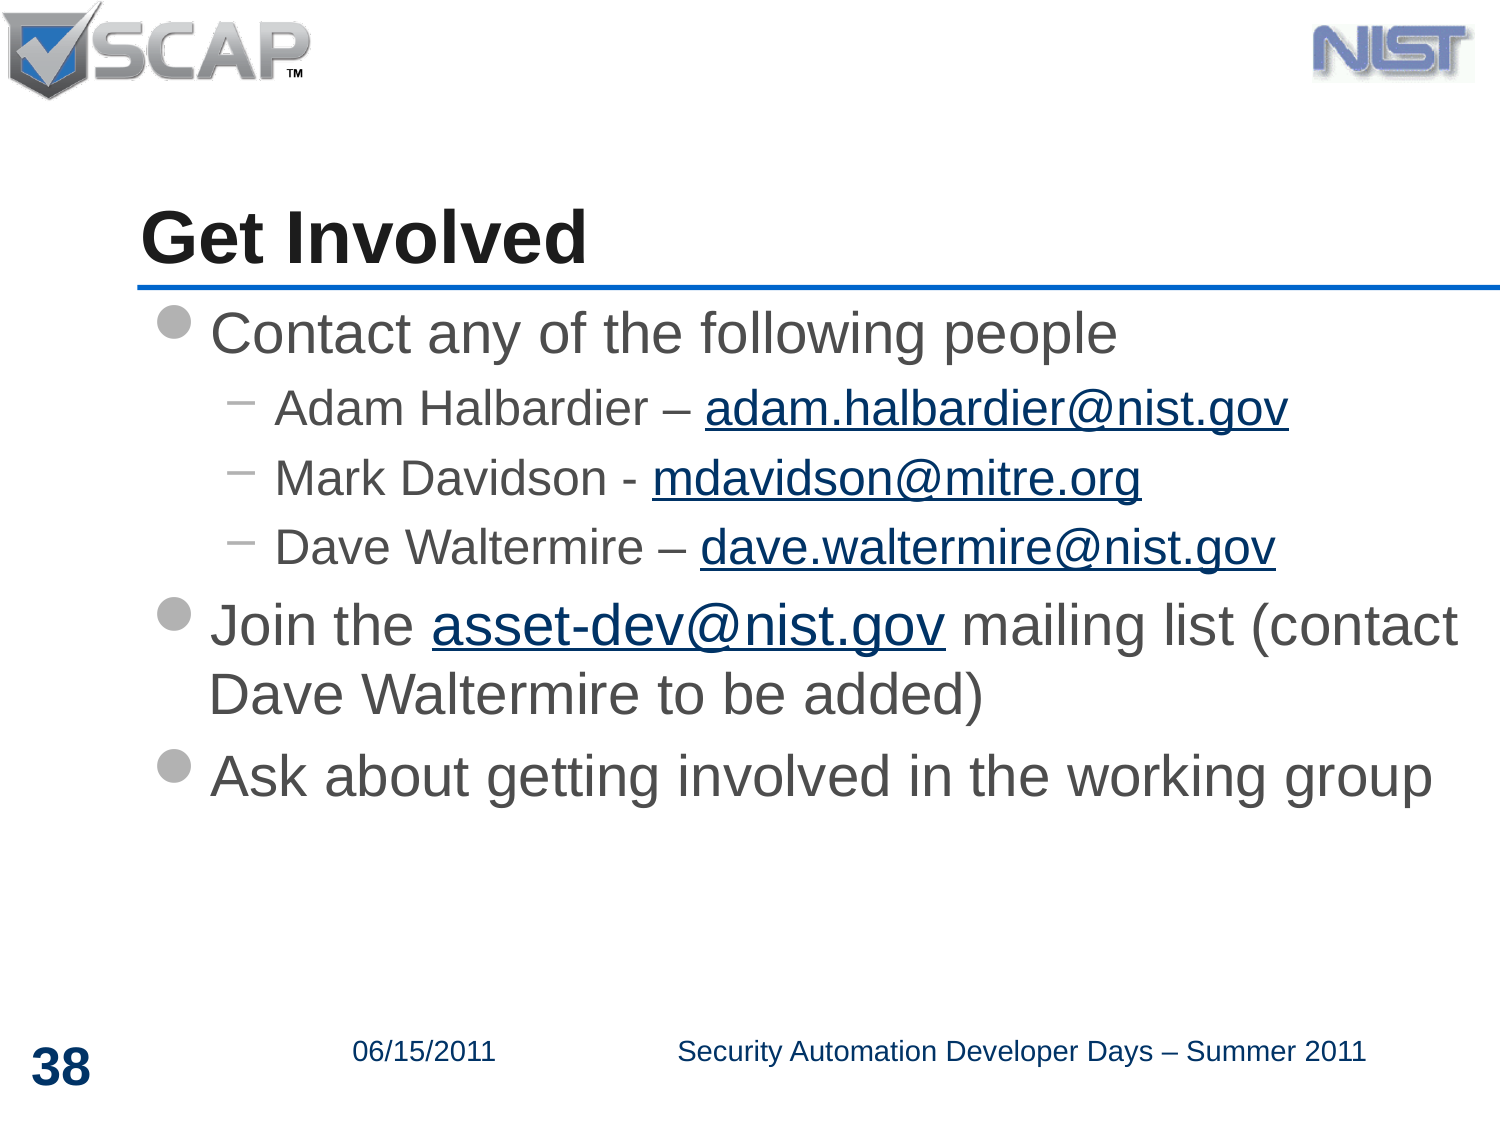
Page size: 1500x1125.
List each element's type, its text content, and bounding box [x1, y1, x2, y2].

footer Security Automation Developer Days – Summer 2011 [662, 1025, 1426, 1103]
picture [0, 0, 313, 103]
title Get Involved [124, 99, 1426, 288]
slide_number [337, 1025, 662, 1103]
slide_number 38 [13, 1023, 111, 1105]
picture [1312, 24, 1475, 83]
list Contact any of the following people Adam Halbardier – adam.halbardier@nist.gov Mark Davidson - mdavidson@mitre.org Dave Waltermire – dave.waltermire@nist.gov Join the asset-dev@nist.gov mailing list (contact Dave Waltermire to be added) Ask about getting involved in the working group [137, 287, 1500, 1026]
